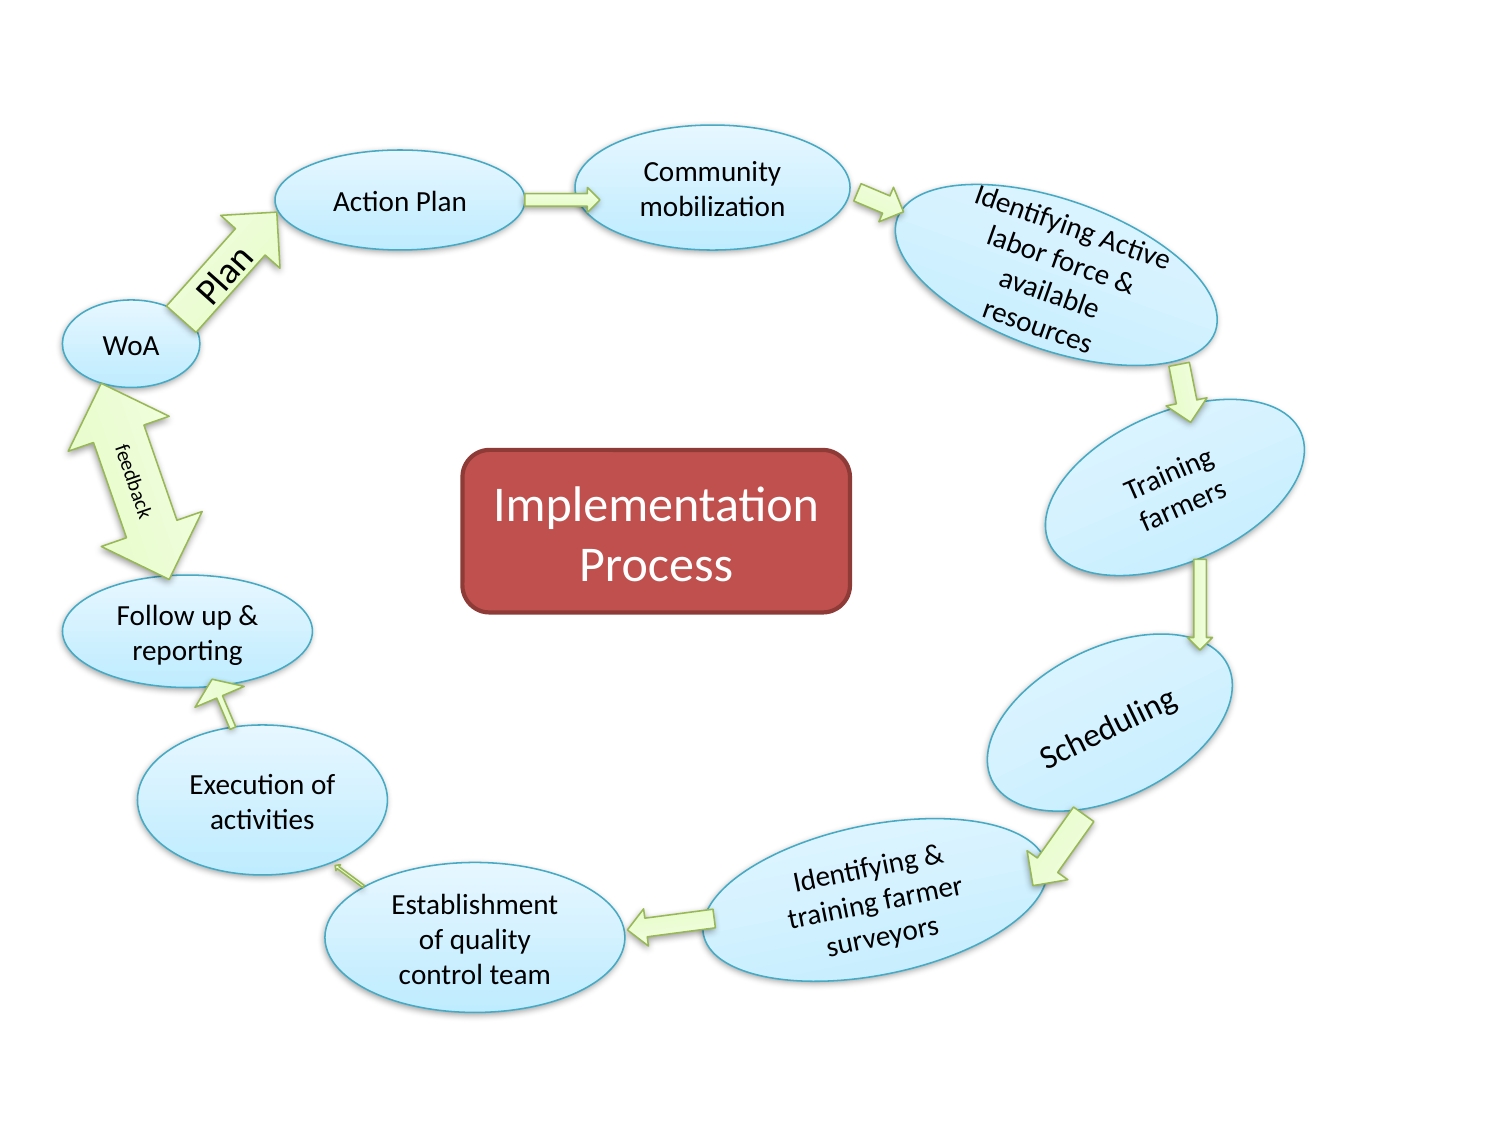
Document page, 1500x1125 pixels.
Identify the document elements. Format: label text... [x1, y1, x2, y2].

text_box Training farmers [1217, 398, 1306, 552]
text_box Action Plan [283, 149, 517, 181]
text_box Follow up & reporting [61, 604, 76, 658]
text_box Scheduling [1217, 650, 1234, 731]
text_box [81, 183, 1213, 944]
text_box WoA [61, 316, 76, 371]
text_box Community mobilization [575, 124, 851, 181]
text_box Identifying & training farmer surveyors [709, 950, 968, 983]
text_box Establishment of quality control team [326, 950, 624, 1014]
